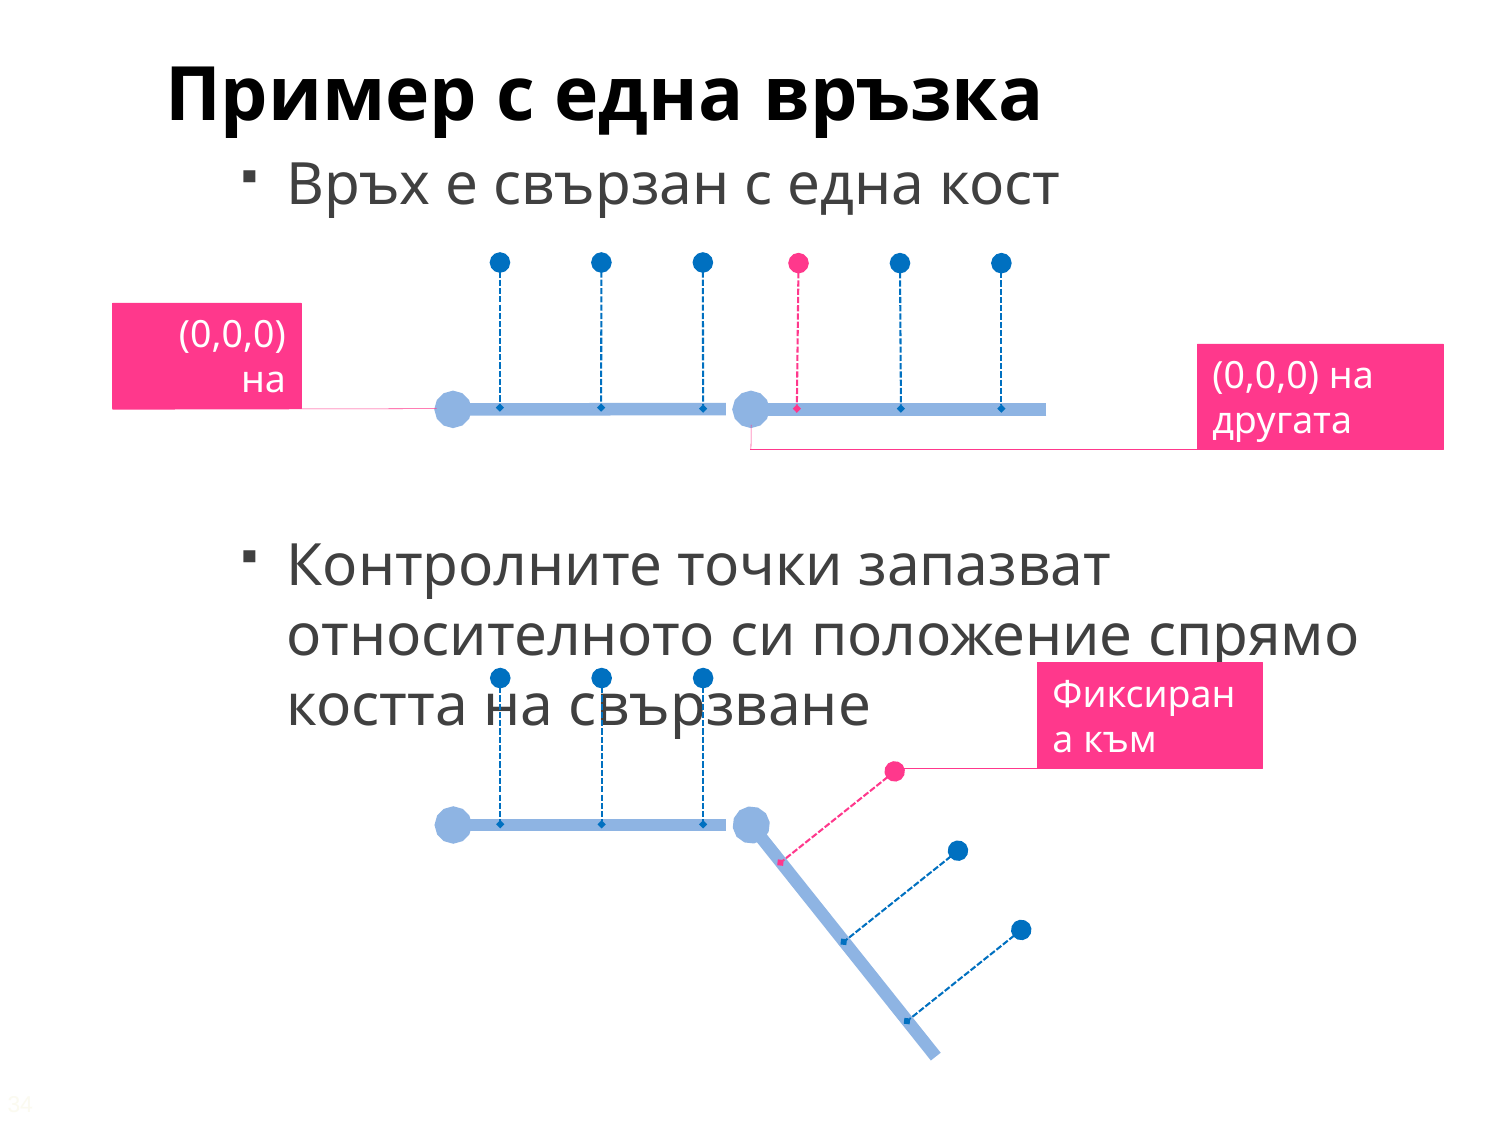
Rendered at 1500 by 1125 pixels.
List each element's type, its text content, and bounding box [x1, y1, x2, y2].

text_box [900, 662, 1263, 769]
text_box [112, 302, 437, 410]
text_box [453, 824, 937, 1057]
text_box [750, 343, 1444, 450]
list Пример с една връзка Връх е свързан с една кост Контролните точки запазват относителното си положение спрямо костта на свързване [150, 37, 1488, 1113]
